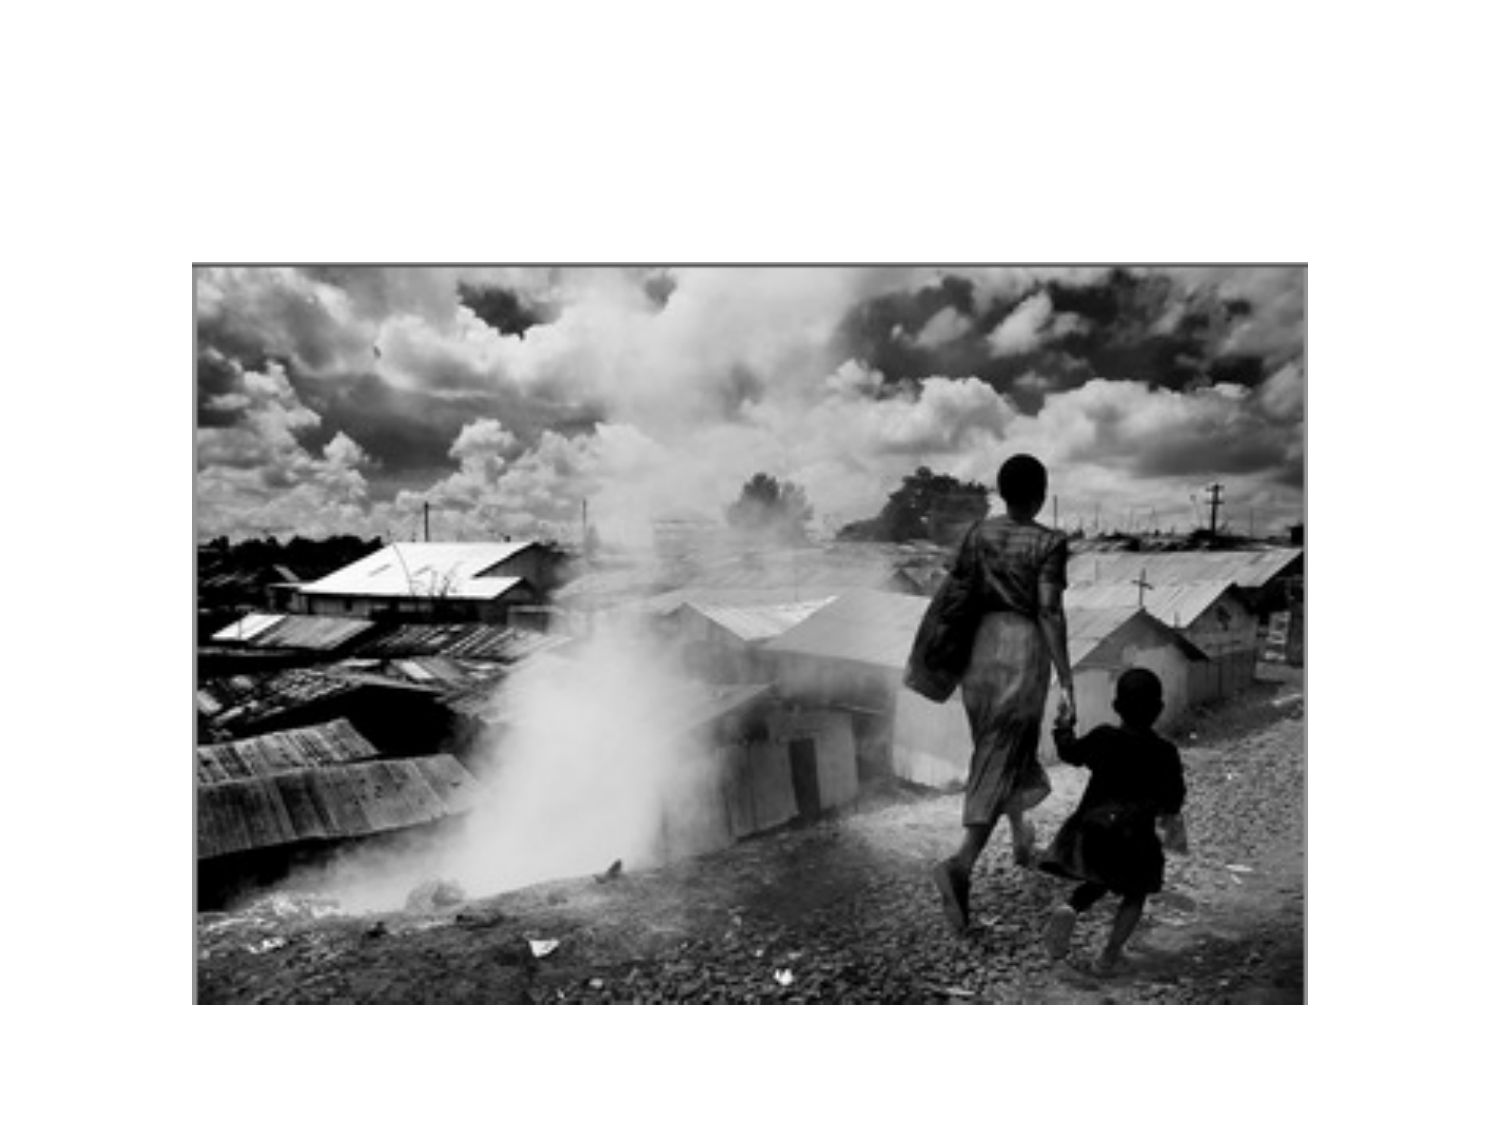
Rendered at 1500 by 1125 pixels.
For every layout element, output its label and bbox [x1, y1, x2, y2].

list [74, 262, 1426, 1006]
